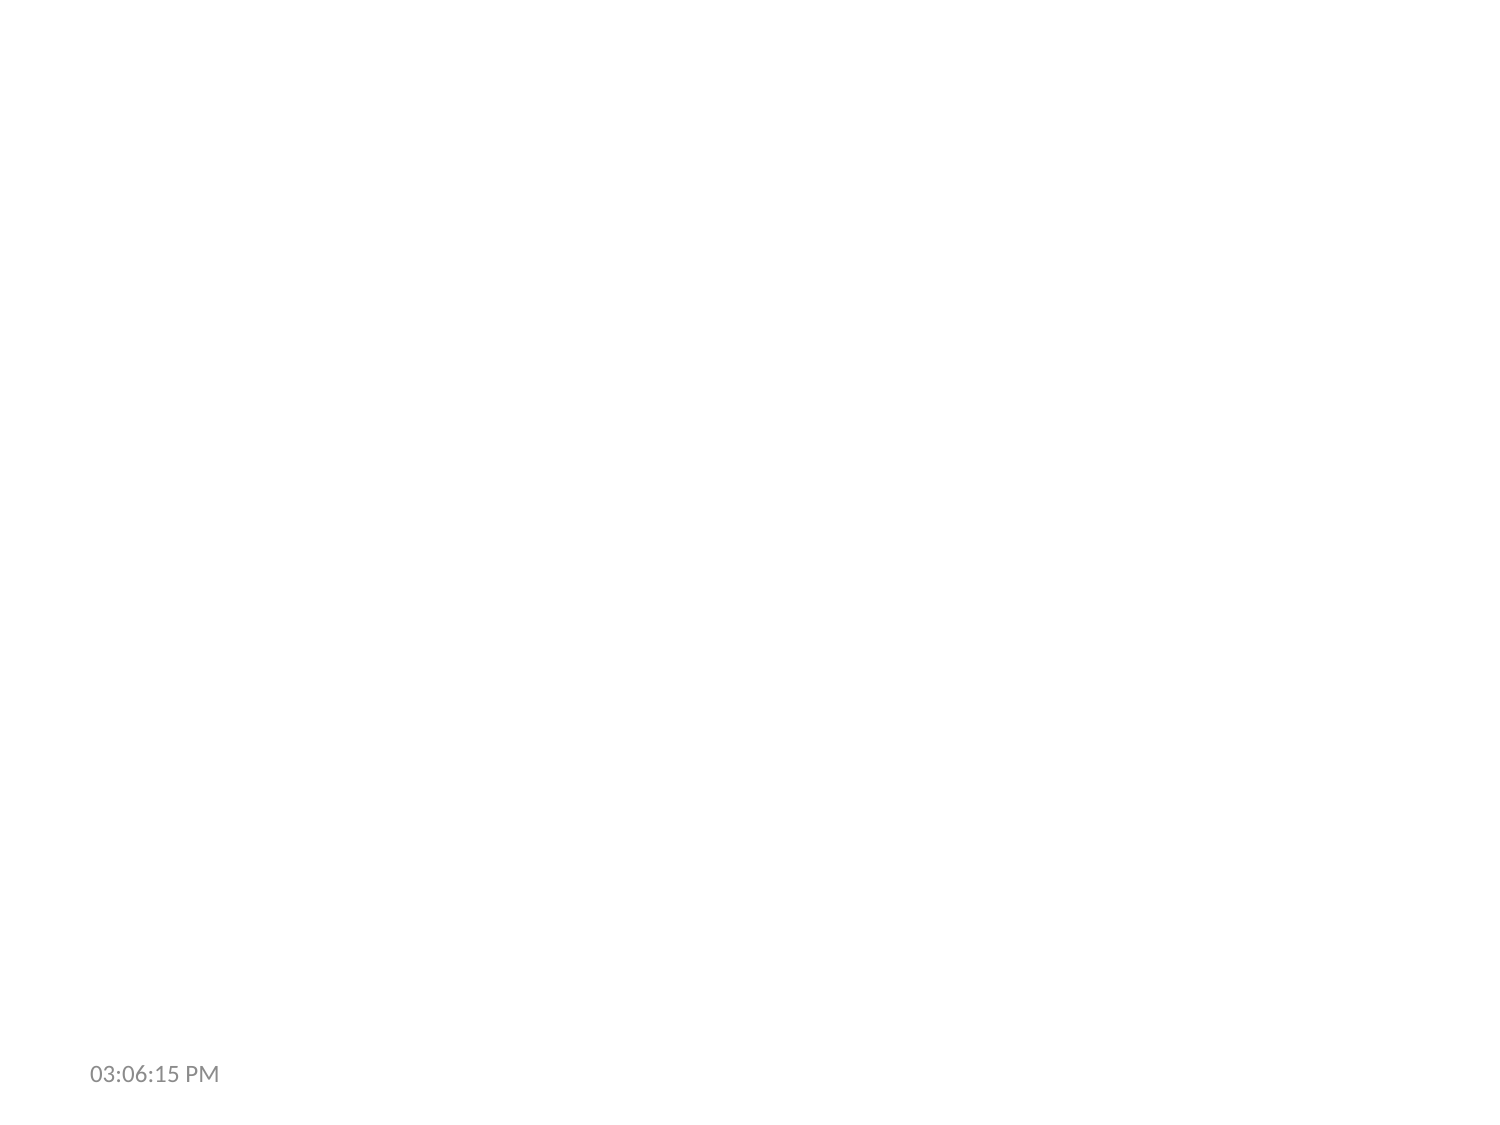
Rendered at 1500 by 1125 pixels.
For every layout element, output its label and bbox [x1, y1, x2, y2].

slide_number [75, 1042, 425, 1103]
